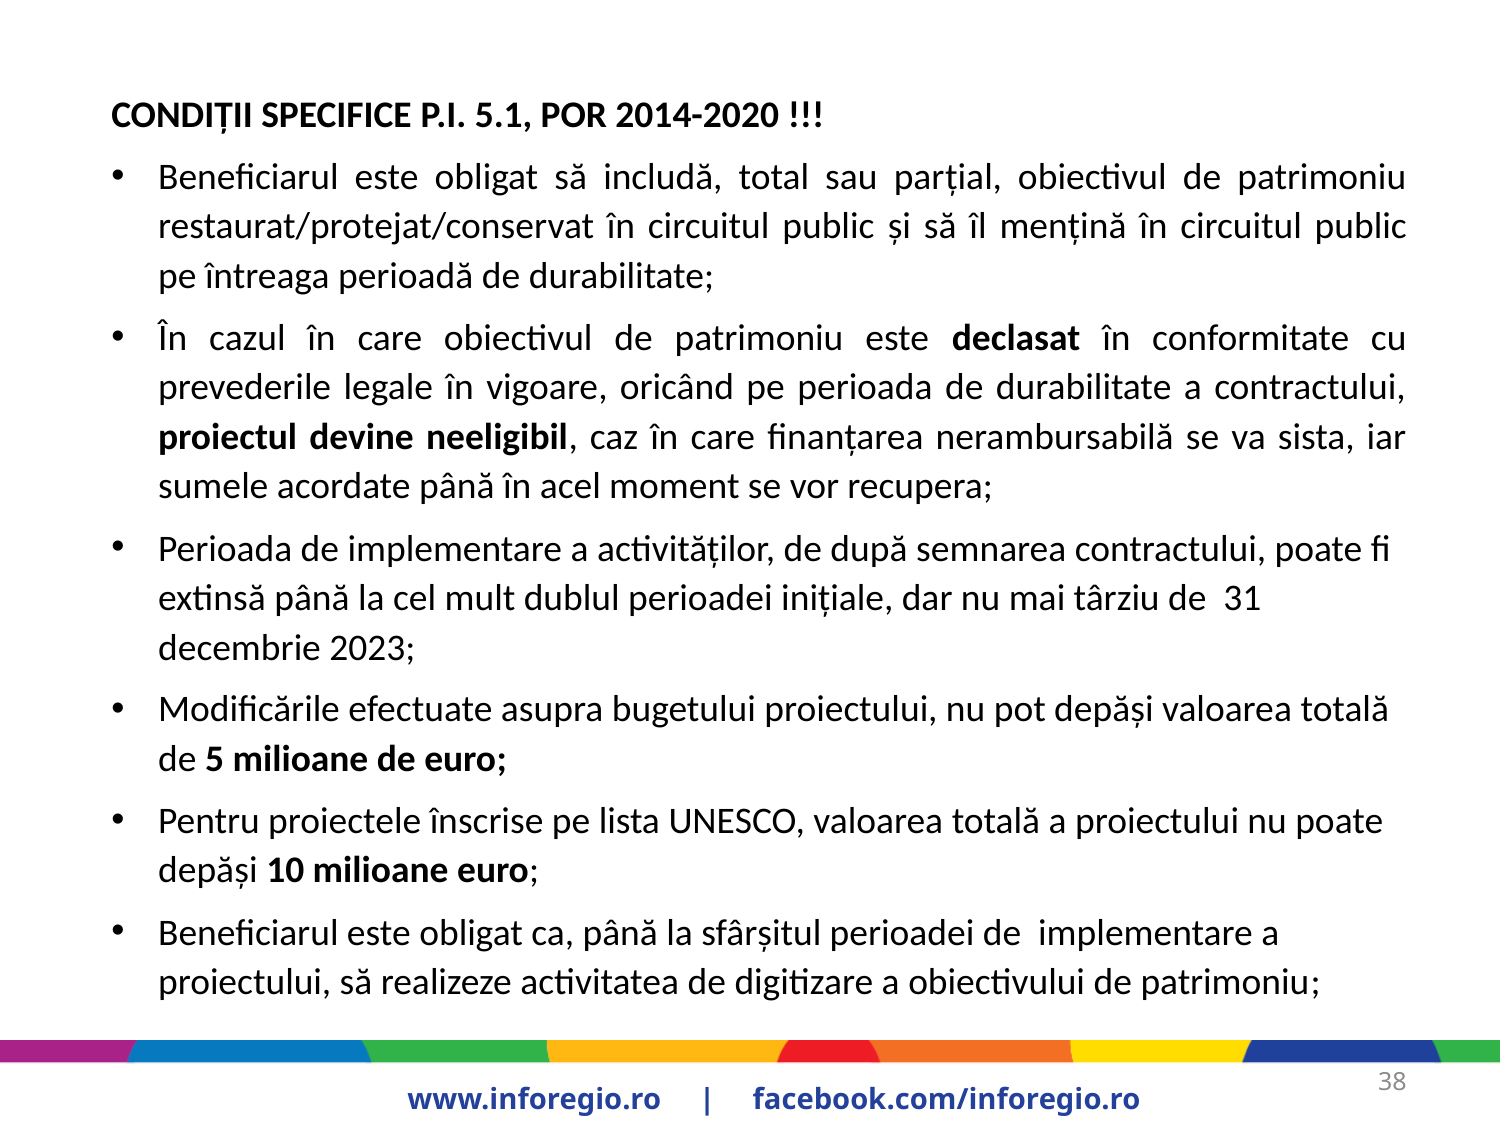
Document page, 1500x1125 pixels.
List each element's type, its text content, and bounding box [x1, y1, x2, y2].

text_box www.inforegio.ro | facebook.com/inforegio.ro [392, 1075, 1156, 1123]
picture [0, 1040, 1500, 1066]
slide_number 38 [1156, 1075, 1422, 1113]
text_box CONDIȚII SPECIFICE P.I. 5.1, POR 2014-2020 !!! Beneficiarul este obligat să includă, total sau parţial, obiectivul de patrimoniu restaurat/protejat/conservat în circuitul public şi să îl menţină în circuitul public pe întreaga perioadă de durabilitate; În cazul în care obiectivul de patrimoniu este declasat în conformitate cu prevederile legale în vigoare, oricând pe perioada de durabilitate a contractului, proiectul devine neeligibil, caz în care finanţarea nerambursabilă se va sista, iar sumele acordate până în acel moment se vor recupera; Perioada de implementare a activităților, de după semnarea contractului, poate fi extinsă până la cel mult dublul perioadei inițiale, dar nu mai târziu de 31 decembrie 2023; Modificările efectuate asupra bugetului proiectului, nu pot depăși valoarea totală de 5 milioane de euro; Pentru proiectele înscrise pe lista UNESCO, valoarea totală a proiectului nu poate depăși 10 milioane euro; Beneficiarul este obligat ca, până la sfârşitul perioadei de implementare a proiectului, să realizeze activitatea de digitizare a obiectivului de patrimoniu; [96, 78, 1422, 1010]
